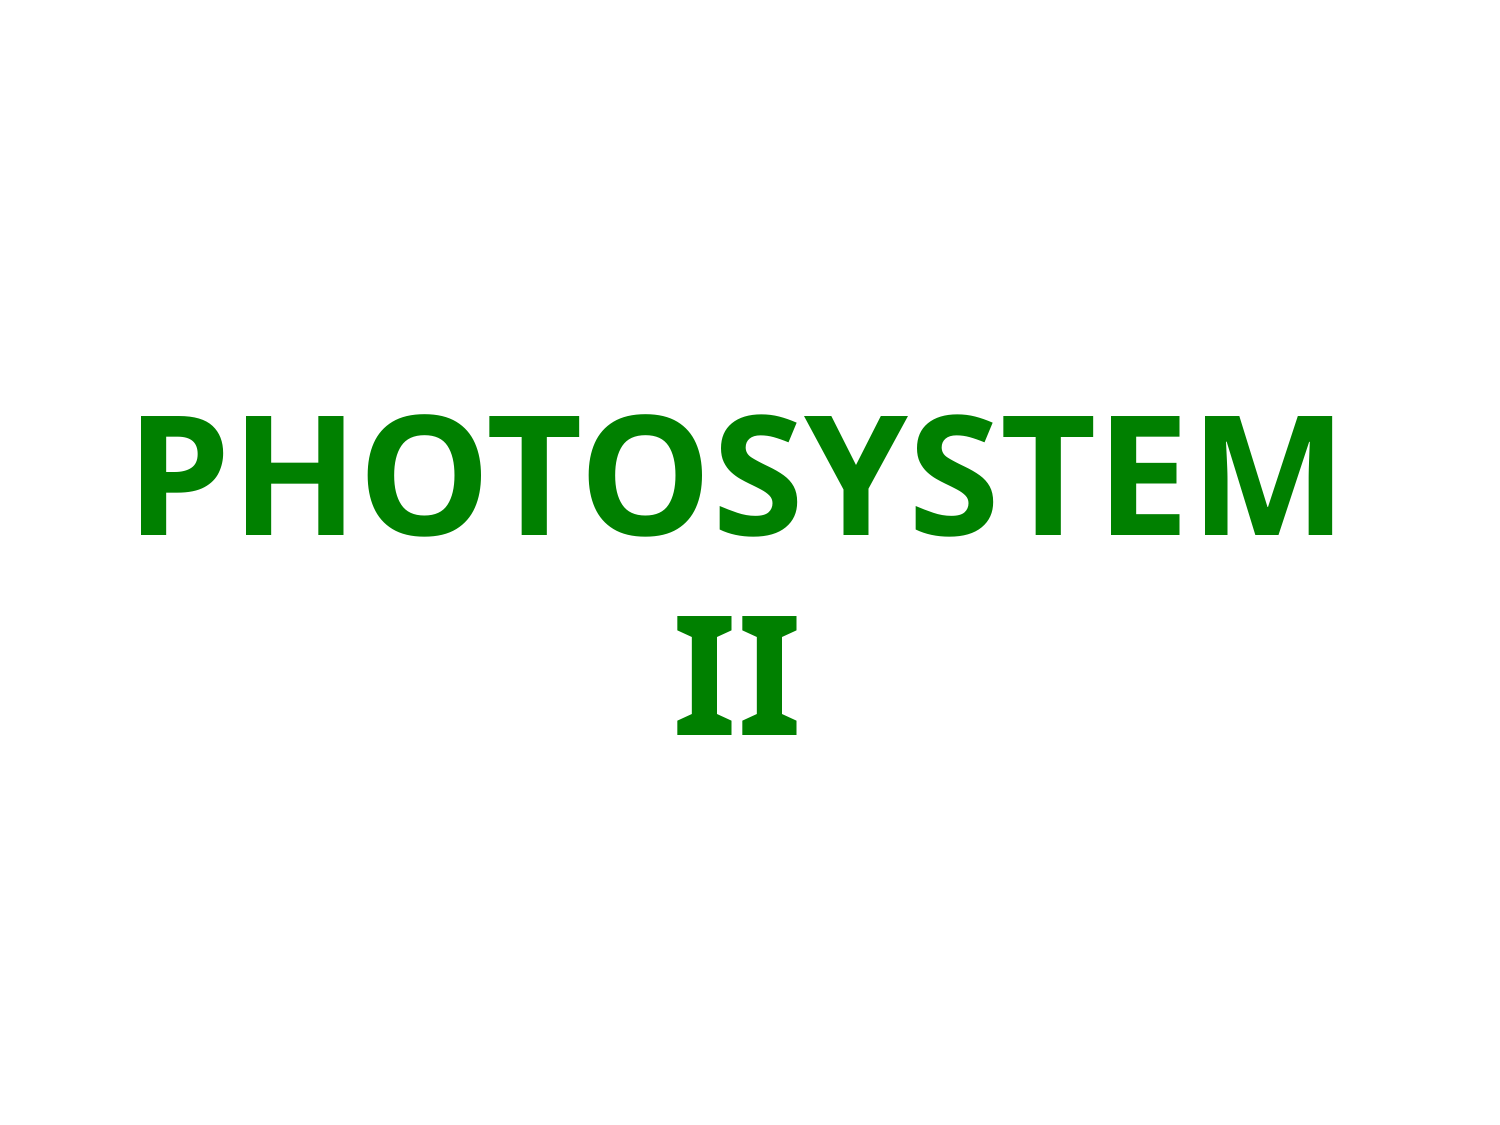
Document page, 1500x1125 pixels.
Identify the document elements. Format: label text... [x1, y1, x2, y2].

title PHOTOSYSTEM II [62, 474, 1413, 663]
